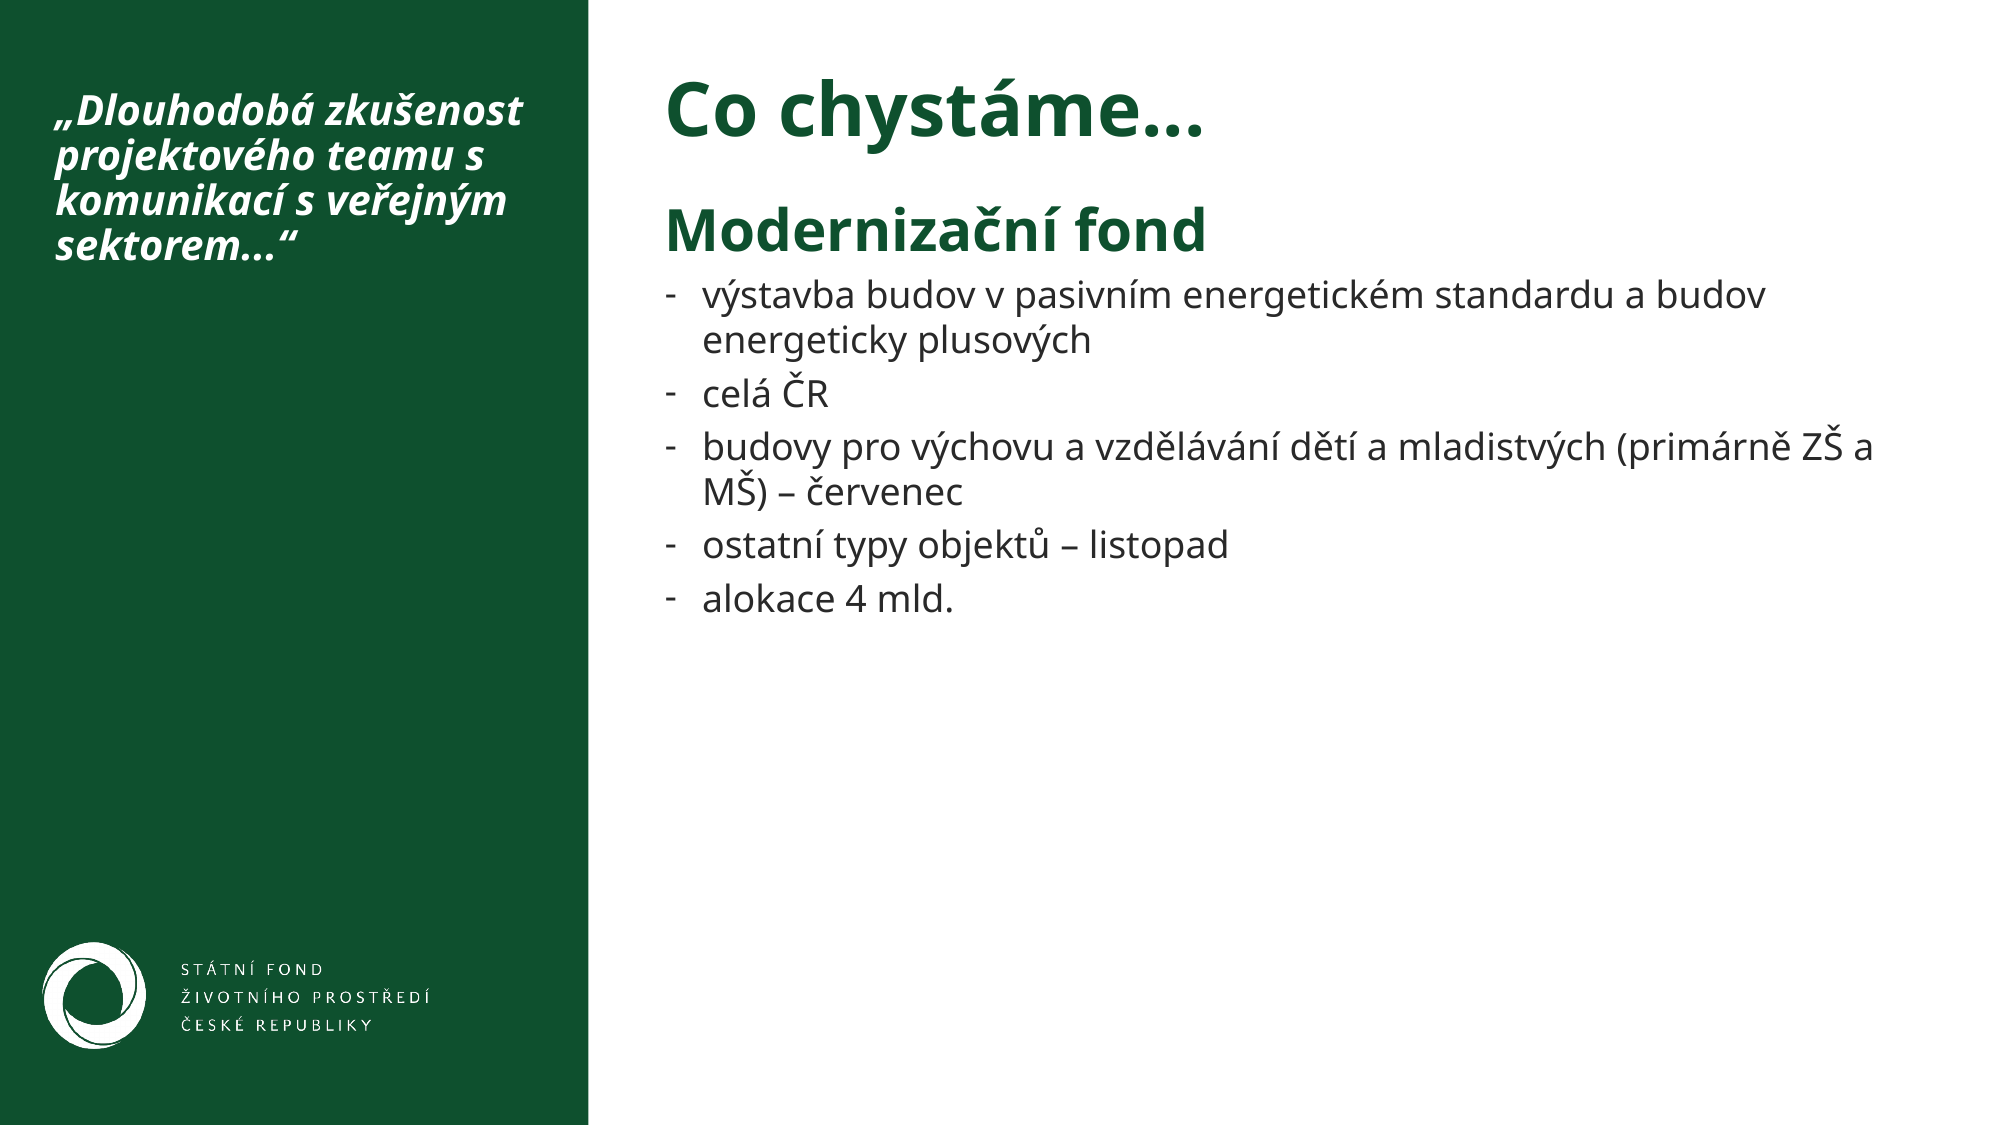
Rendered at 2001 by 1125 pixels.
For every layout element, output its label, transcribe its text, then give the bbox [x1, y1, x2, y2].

list Co chystáme... [649, 64, 1860, 185]
list „Dlouhodobá zkušenost projektového teamu s komunikací s veřejným sektorem...“ [40, 81, 578, 407]
picture [42, 942, 429, 1049]
list Modernizační fond výstavba budov v pasivním energetickém standardu a budov energeticky plusových celá ČR budovy pro výchovu a vzdělávání dětí a mladistvých (primárně ZŠ a MŠ) – červenec ostatní typy objektů – listopad alokace 4 mld. [649, 185, 1957, 1037]
